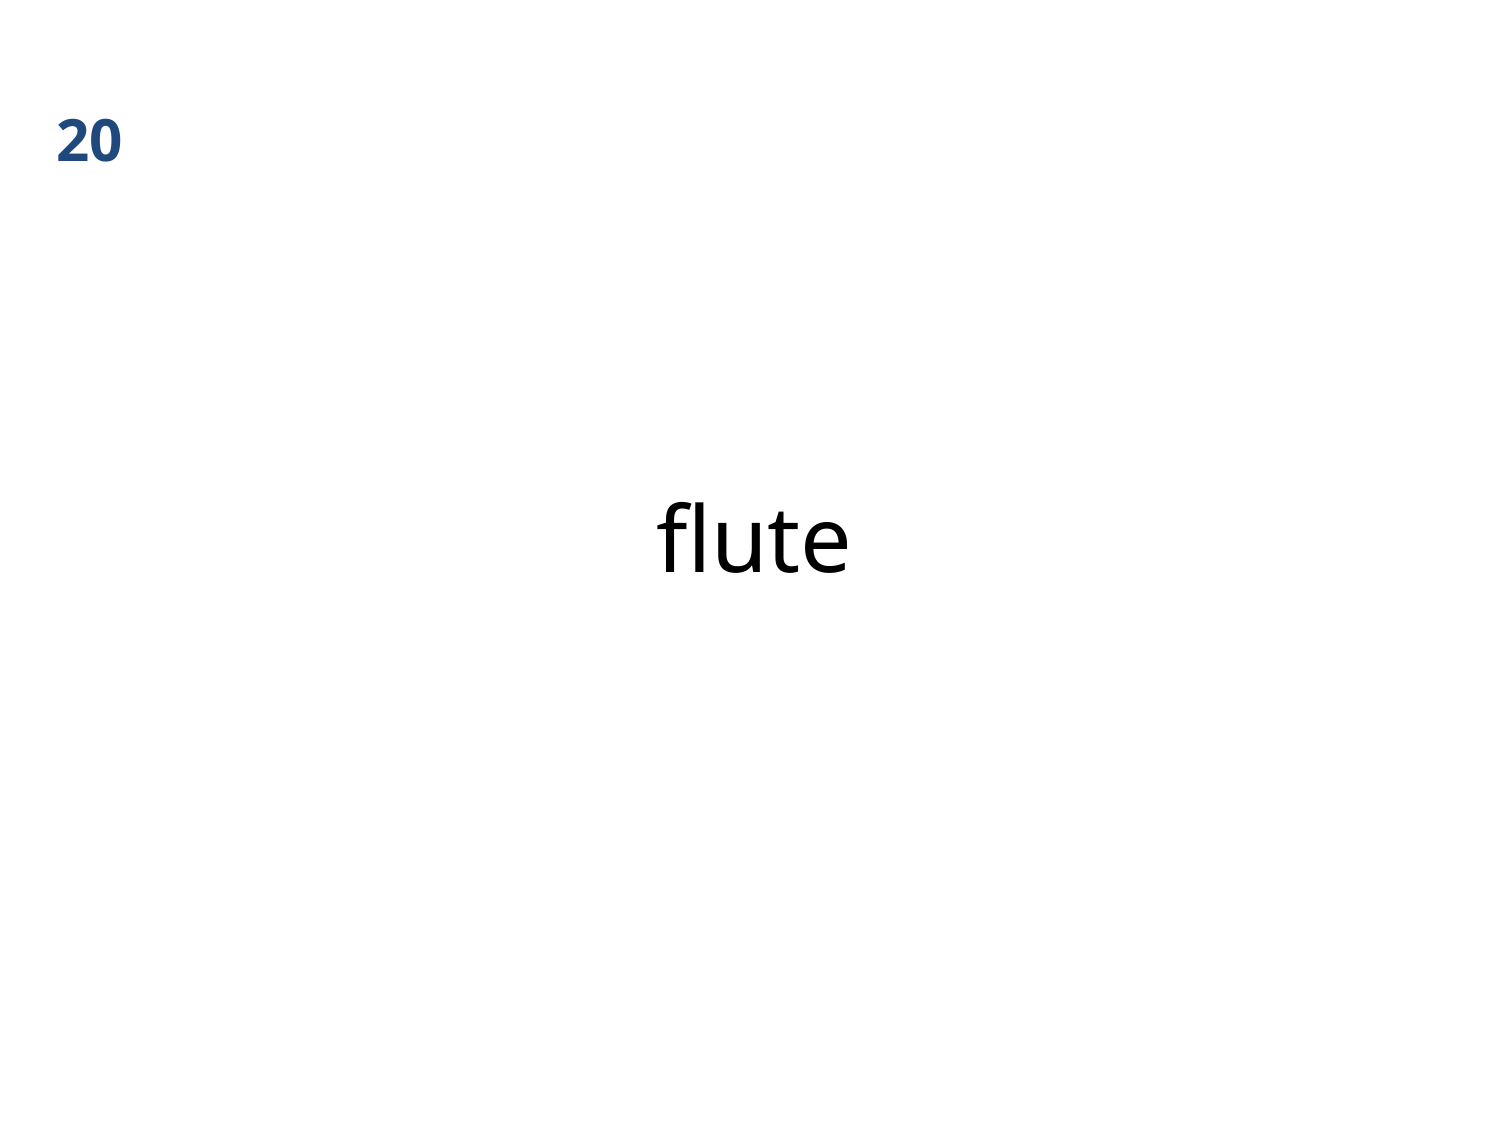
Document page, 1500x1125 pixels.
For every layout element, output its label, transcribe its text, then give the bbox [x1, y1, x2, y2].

text_box flute [303, 473, 1206, 599]
text_box 20 [41, 95, 143, 180]
